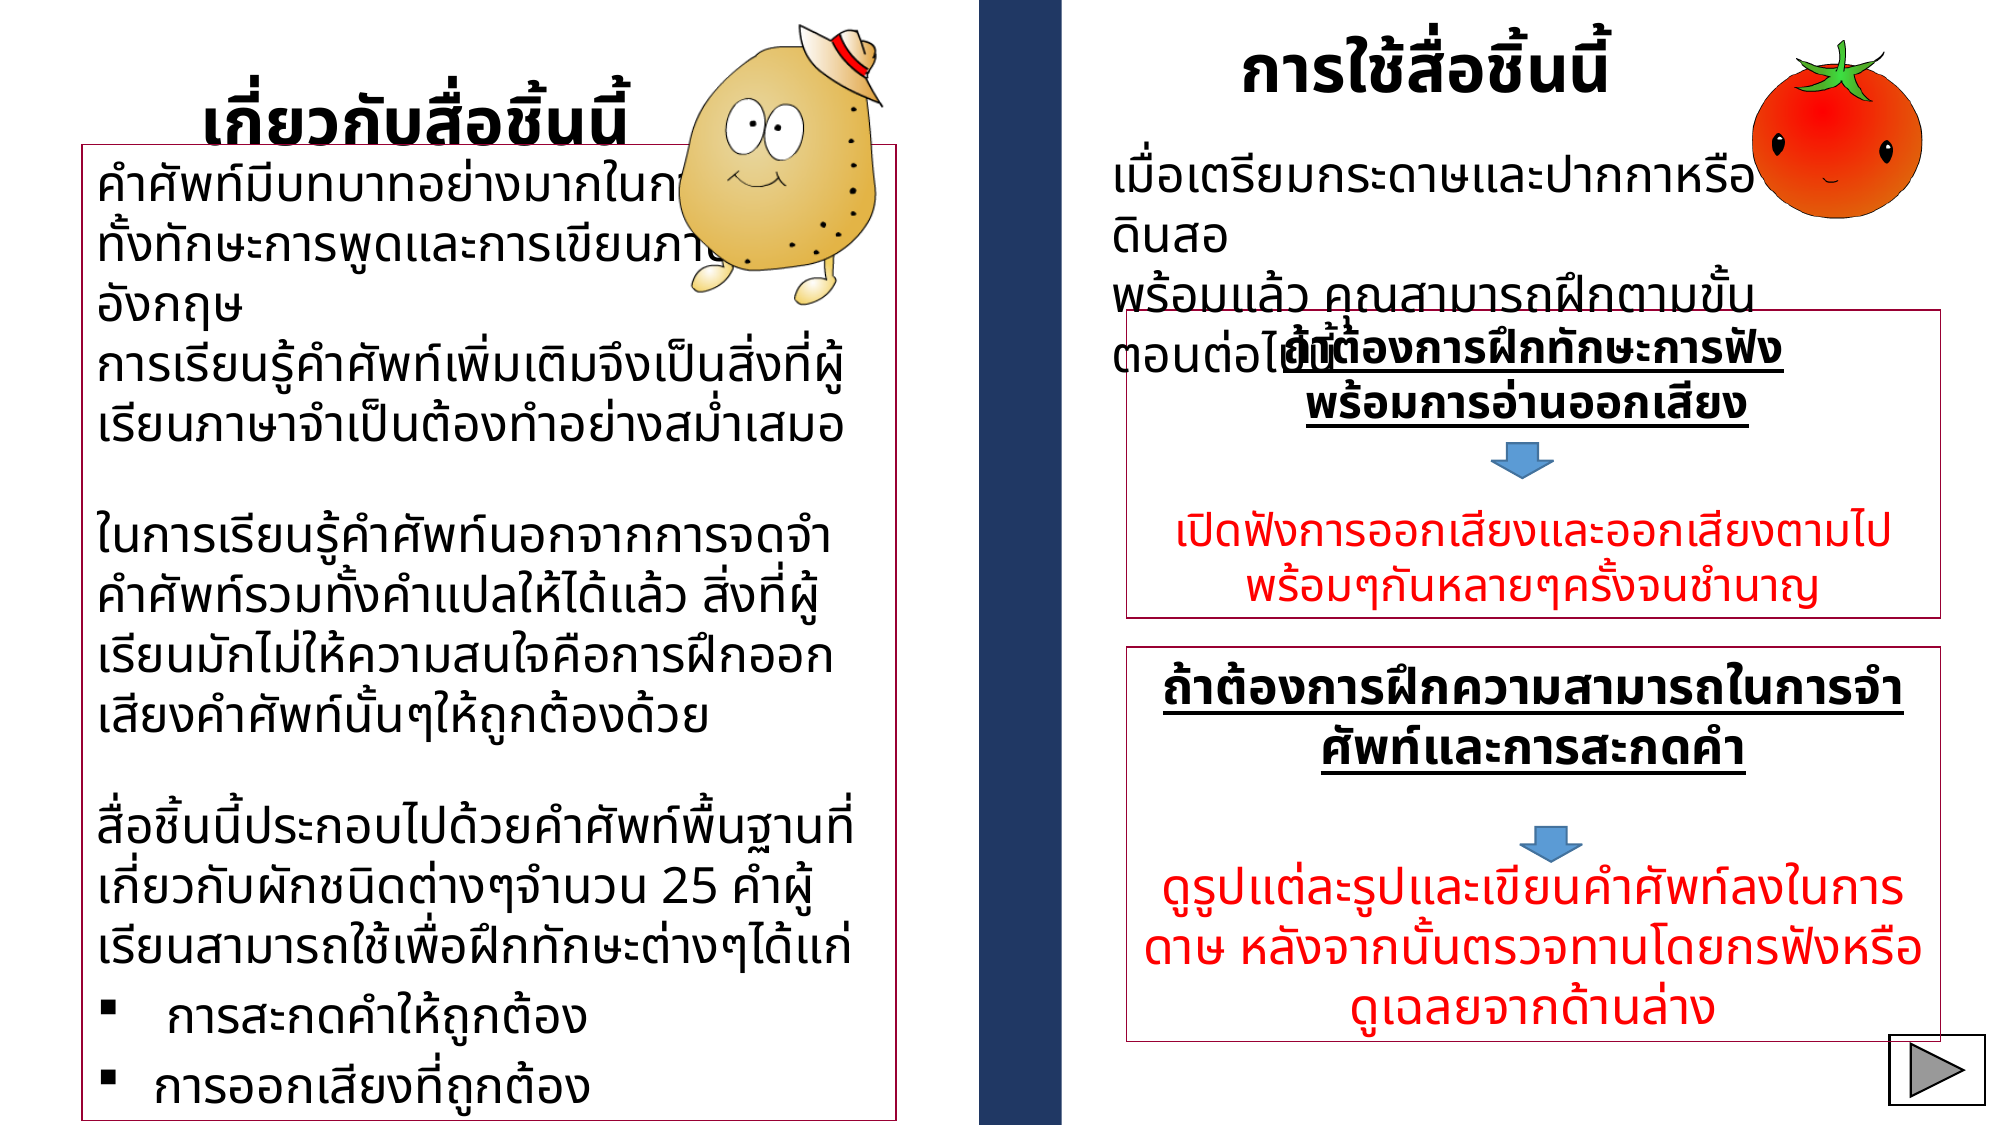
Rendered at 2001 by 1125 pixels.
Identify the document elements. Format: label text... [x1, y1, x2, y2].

text_box เมื่อเตรียมกระดาษและปากกาหรือดินสอ พร้อมแล้ว คุณสามารถฝึกตามขั้นตอนต่อไปนี้ [1096, 135, 1828, 391]
text_box การใช้สื่อชิ้นนี้ [1167, 17, 1685, 115]
text_box เกี่ยวกับสื่อชิ้นนี้ [58, 70, 649, 167]
picture [649, 0, 924, 329]
text_box คำศัพท์มีบทบาทอย่างมากในการสื่อสาร ทั้งทักษะการพูดและการเขียนภาษาอังกฤษ การเรียนรู้คำศัพท์เพิ่มเติมจึงเป็นสิ่งที่ผู้เรียนภาษาจำเป็นต้องทำอย่างสม่ำเสมอ ในการเรียนรู้คำศัพท์นอกจากการจดจำคำศัพท์รวมทั้งคำแปลให้ได้แล้ว สิ่งที่ผู้เรียนมักไม่ให้ความสนใจคือการฝึกออกเสียงคำศัพท์นั้นๆให้ถูกต้องด้วย สื่อชิ้นนี้ประกอบไปด้วยคำศัพท์พื้นฐานที่เกี่ยวกับผักชนิดต่างๆจำนวน 25 คำผู้เรียนสามารถใช้เพื่อฝึกทักษะต่างๆได้แก่ การสะกดคำให้ถูกต้อง การออกเสียงที่ถูกต้อง [82, 144, 897, 1121]
text_box ถ้าต้องการฝึกทักษะการฟัง พร้อมการอ่านออกเสียง เปิดฟังการออกเสียงและออกเสียงตามไปพร้อมๆกันหลายๆครั้งจนชำนาญ [1126, 309, 1941, 618]
text_box [1490, 442, 1555, 480]
text_box ถ้าต้องการฝึกความสามารถในการจำศัพท์และการสะกดคำ ดูรูปแต่ละรูปและเขียนคำศัพท์ลงในการดาษ หลังจากนั้นตรวจทานโดยกรฟังหรือดูเฉลยจากด้านล่าง [1126, 647, 1941, 1042]
text_box [978, 0, 1063, 1125]
picture [1716, 10, 1947, 242]
text_box [1519, 825, 1583, 863]
text_box [1888, 1034, 1986, 1106]
